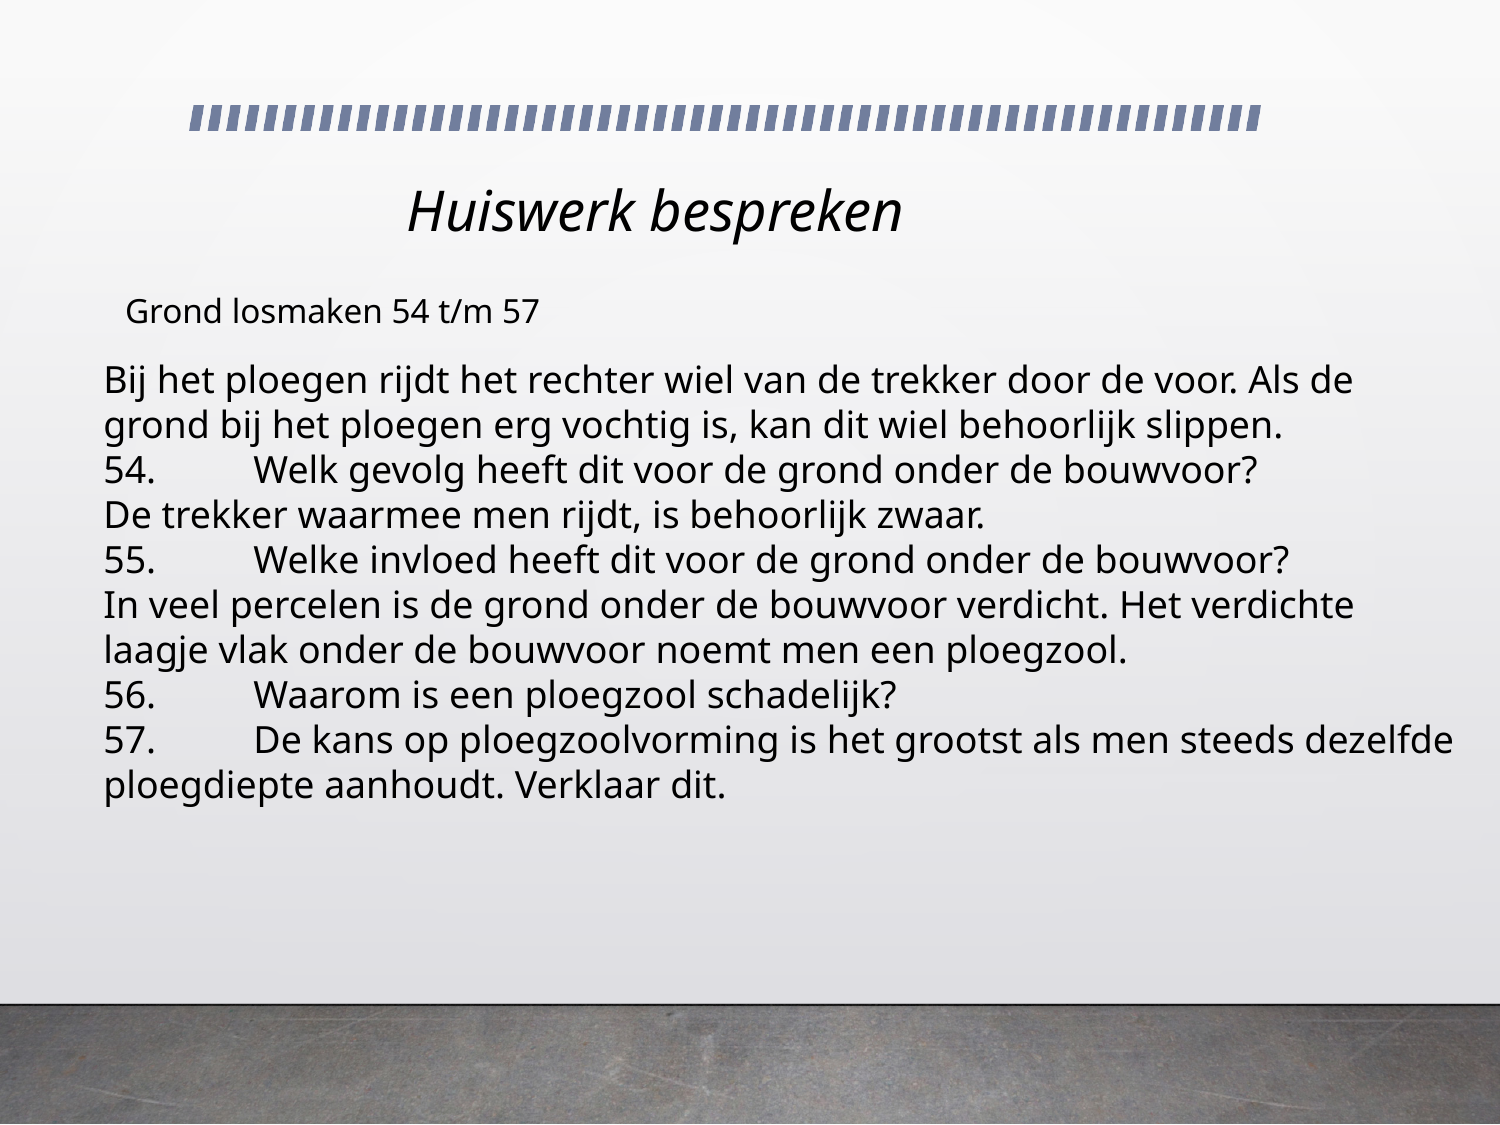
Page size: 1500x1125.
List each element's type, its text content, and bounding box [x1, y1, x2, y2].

subtitle Grond losmaken 54 t/m 57 [110, 267, 1500, 894]
text_box Bij het ploegen rijdt het rechter wiel van de trekker door de voor. Als de grond bij het ploegen erg vochtig is, kan dit wiel behoorlijk slippen. 54. Welk gevolg heeft dit voor de grond onder de bouwvoor? De trekker waarmee men rijdt, is behoorlijk zwaar. 55. Welke invloed heeft dit voor de grond onder de bouwvoor? In veel percelen is de grond onder de bouwvoor verdicht. Het verdichte laagje vlak onder de bouwvoor noemt men een ploegzool. 56. Waarom is een ploegzool schadelijk? 57. De kans op ploegzoolvorming is het grootst als men steeds dezelfde ploegdiepte aanhoudt. Verklaar dit. [88, 348, 1471, 814]
picture [0, 1004, 1500, 1124]
title Huiswerk bespreken [112, 101, 1199, 244]
